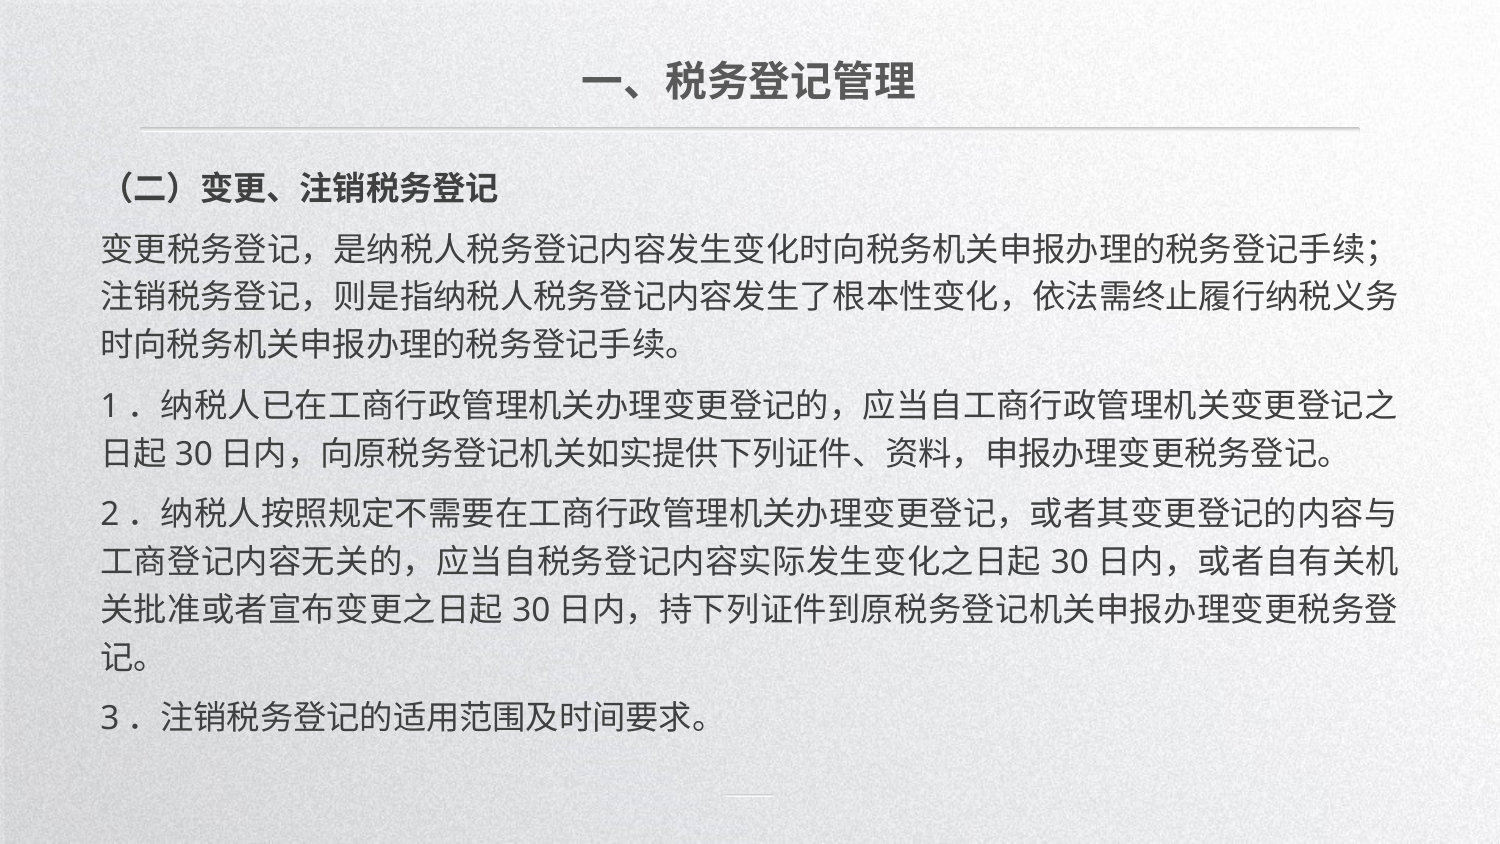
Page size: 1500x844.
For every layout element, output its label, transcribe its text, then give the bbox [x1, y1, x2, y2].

text_box 一、税务登记管理 [459, 49, 1038, 159]
text_box （二）变更、注销税务登记 变更税务登记，是纳税人税务登记内容发生变化时向税务机关申报办理的税务登记手续；注销税务登记，则是指纳税人税务登记内容发生了根本性变化，依法需终止履行纳税义务时向税务机关申报办理的税务登记手续。 1．纳税人已在工商行政管理机关办理变更登记的，应当自工商行政管理机关变更登记之日起30日内，向原税务登记机关如实提供下列证件、资料，申报办理变更税务登记。 2．纳税人按照规定不需要在工商行政管理机关办理变更登记，或者其变更登记的内容与工商登记内容无关的，应当自税务登记内容实际发生变化之日起30日内，或者自有关机关批准或者宣布变更之日起30日内，持下列证件到原税务登记机关申报办理变更税务登记。 3．注销税务登记的适用范围及时间要求。 [100, 159, 1400, 844]
picture [0, 0, 1500, 844]
